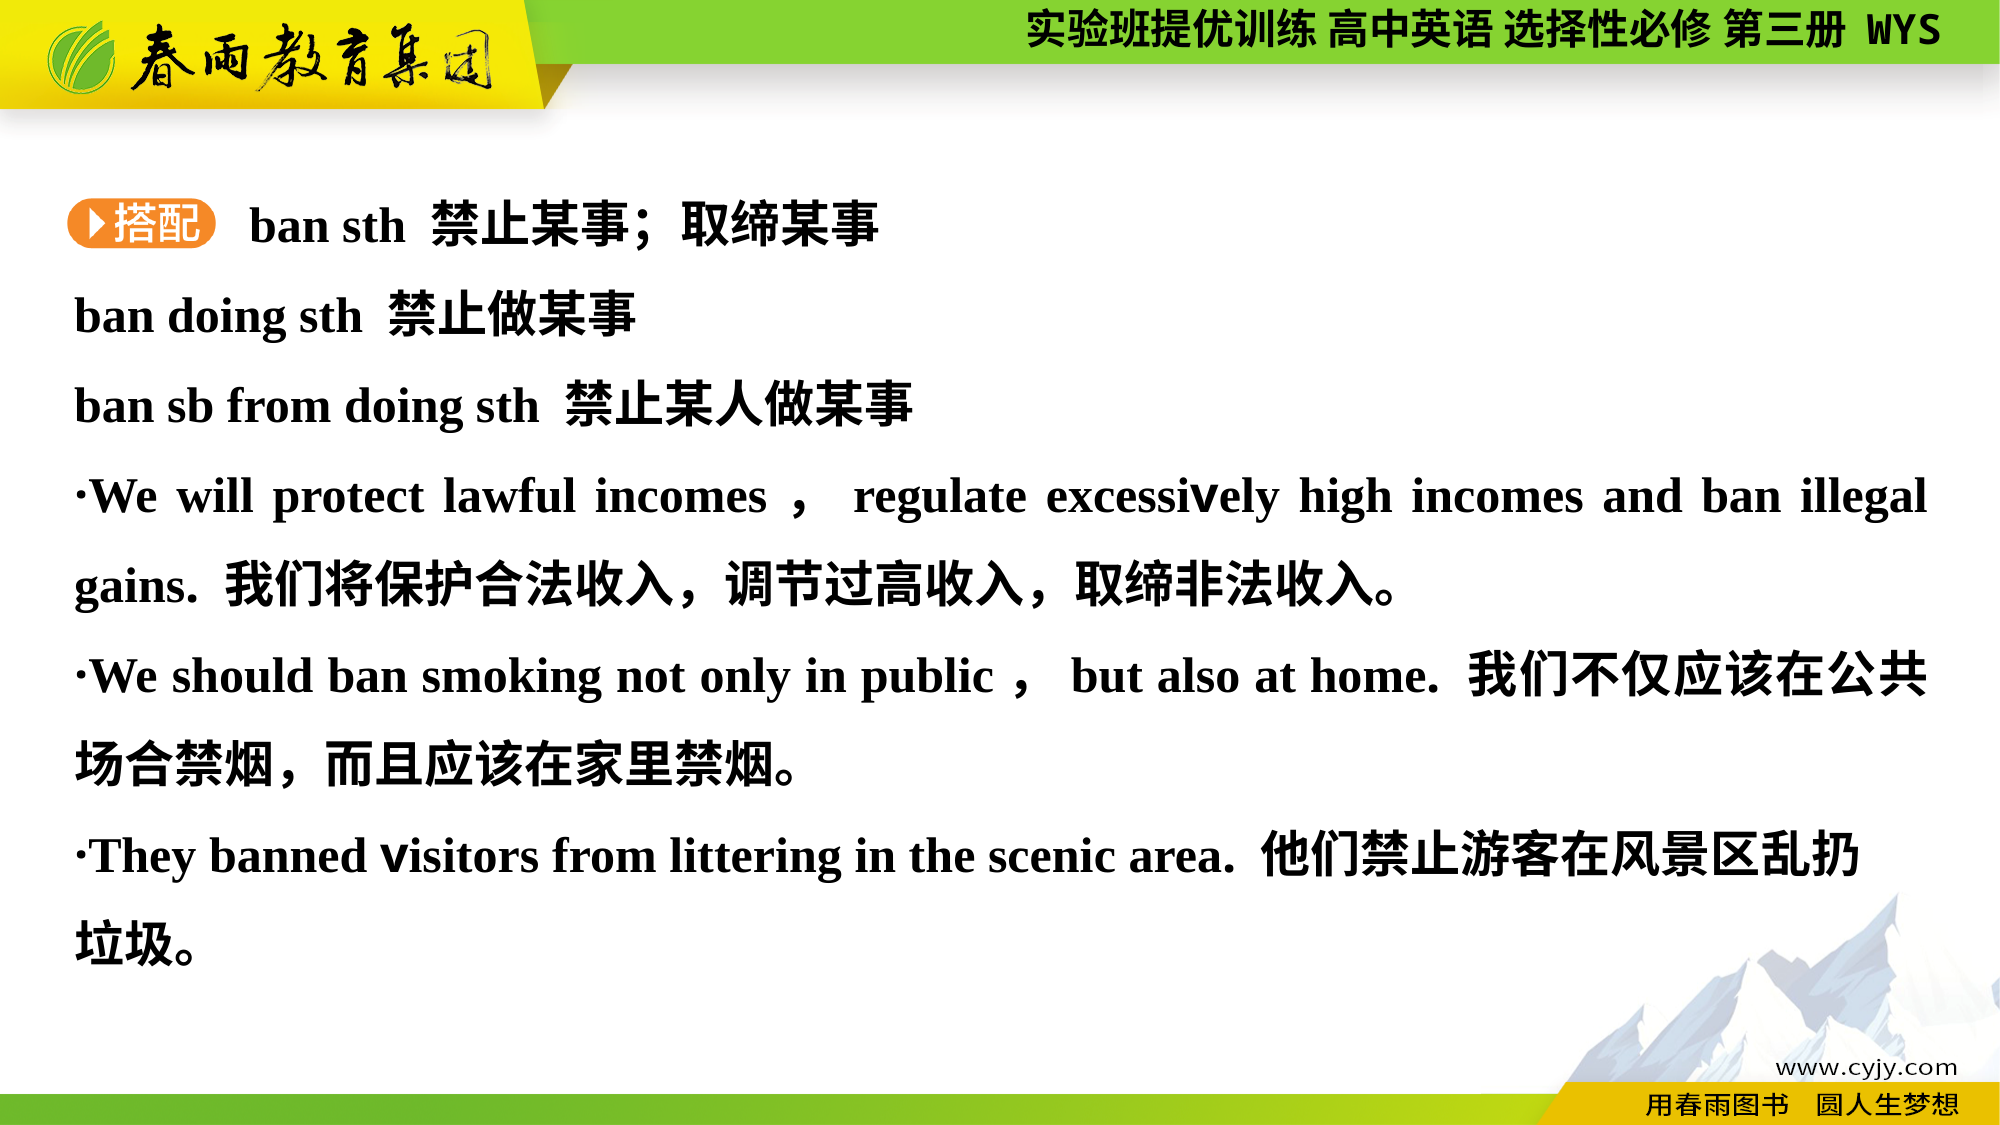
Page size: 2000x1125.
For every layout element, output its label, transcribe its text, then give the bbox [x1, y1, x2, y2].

list ban sth 禁止某事；取缔某事 ban doing sth 禁止做某事 ban sb from doing sth 禁止某人做某事 ·We will protect lawful incomes，regulate excessively high incomes and ban illegal gains. 我们将保护合法收入，调节过高收入，取缔非法收入。 ·We should ban smoking not only in public，but also at home. 我们不仅应该在公共场合禁烟，而且应该在家里禁烟。 ·They banned visitors from littering in the scenic area. 他们禁止游客在风景区乱扔 垃圾。 [59, 154, 1944, 988]
picture [0, 0, 2000, 1125]
